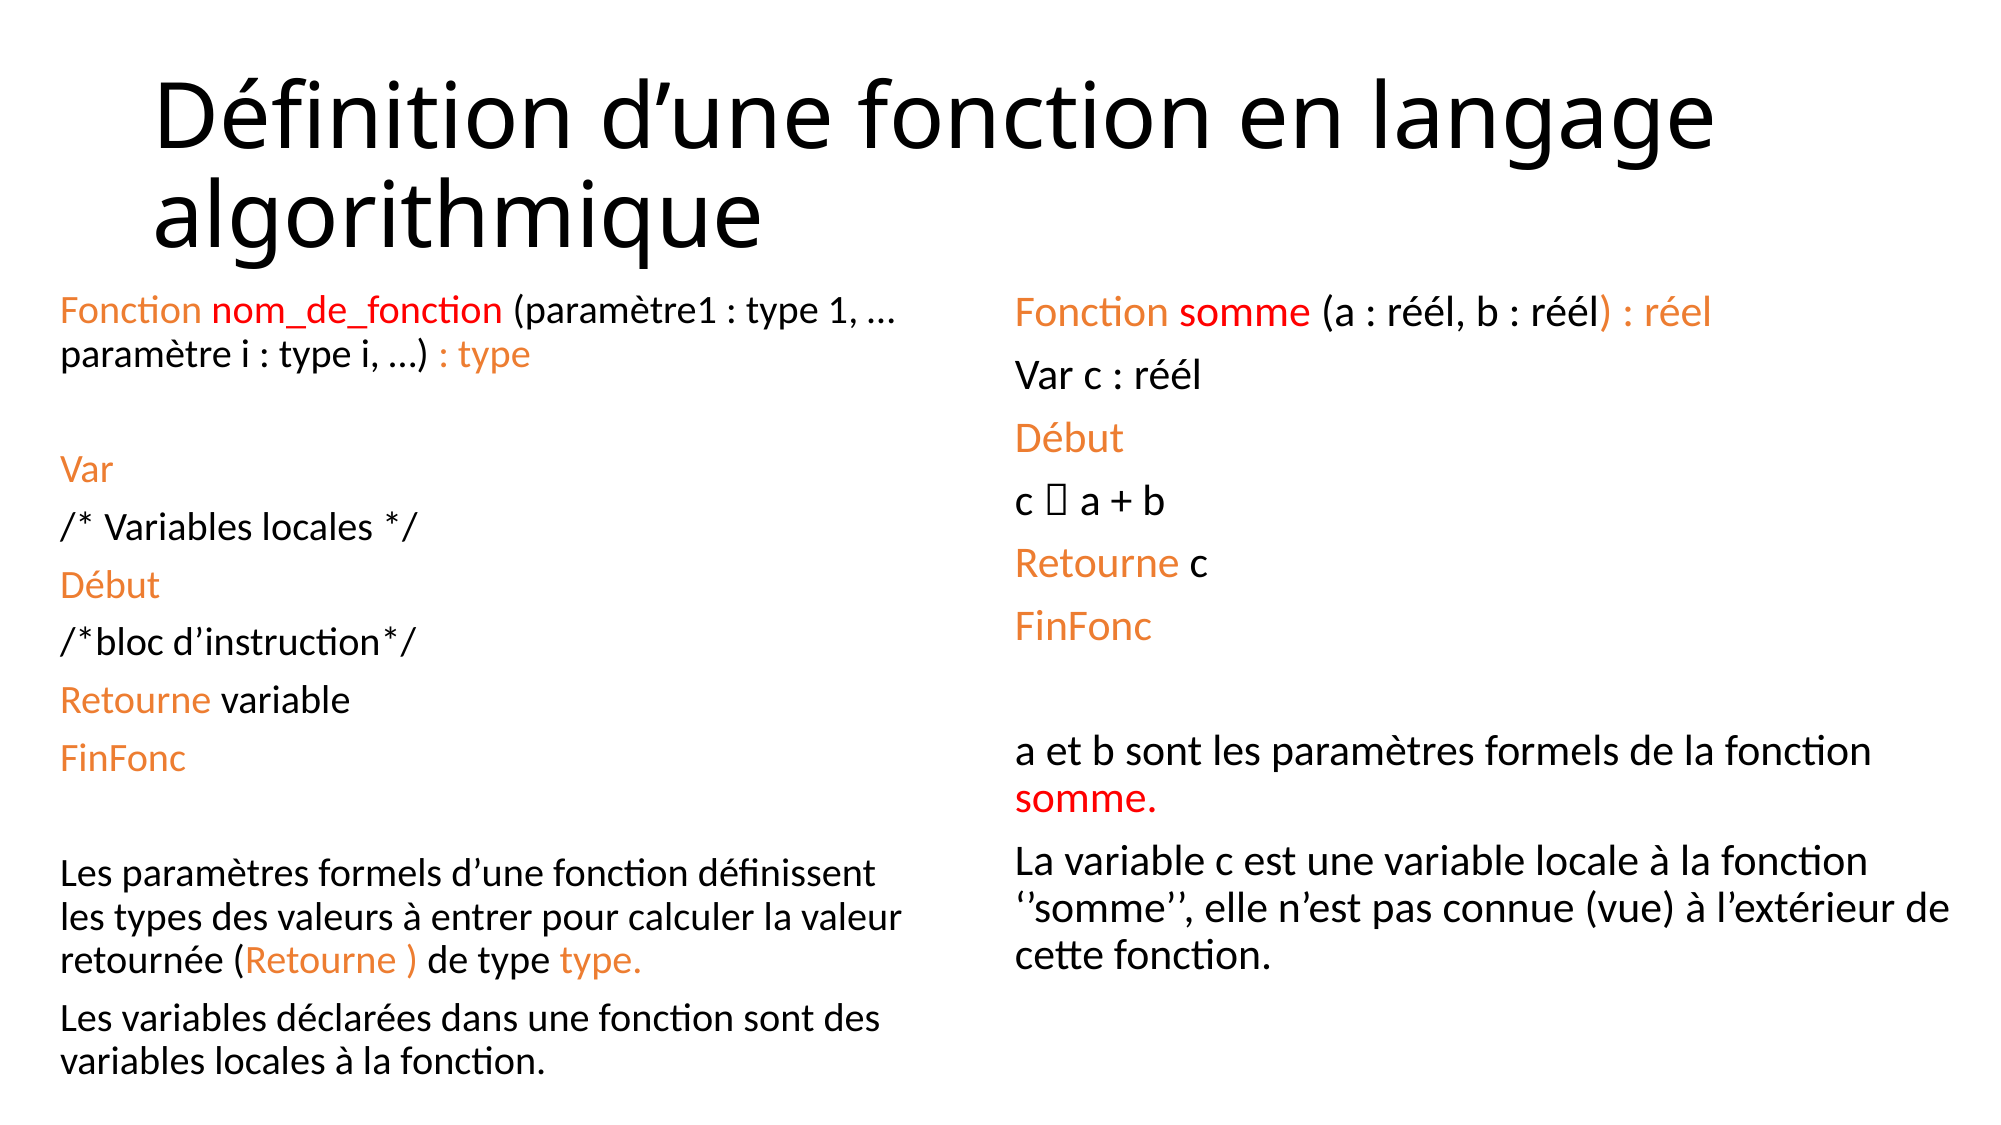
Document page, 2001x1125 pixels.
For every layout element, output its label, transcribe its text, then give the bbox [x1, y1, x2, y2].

title Définition d’une fonction en langage algorithmique [137, 59, 1863, 278]
list Fonction nom_de_fonction (paramètre1 : type 1, … paramètre i : type i, …) : type Var /* Variables locales */ Début /*bloc d’instruction*/ Retourne variable FinFonc Les paramètres formels d’une fonction définissent les types des valeurs à entrer pour calculer la valeur retournée (Retourne ) de type type. Les variables déclarées dans une fonction sont des variables locales à la fonction. [45, 281, 930, 1098]
list Fonction somme (a : réél, b : réél) : réel Var c : réél Début c  a + b Retourne c FinFonc a et b sont les paramètres formels de la fonction somme. La variable c est une variable locale à la fonction ‘’somme’’, elle n’est pas connue (vue) à l’extérieur de cette fonction. [999, 281, 1980, 990]
